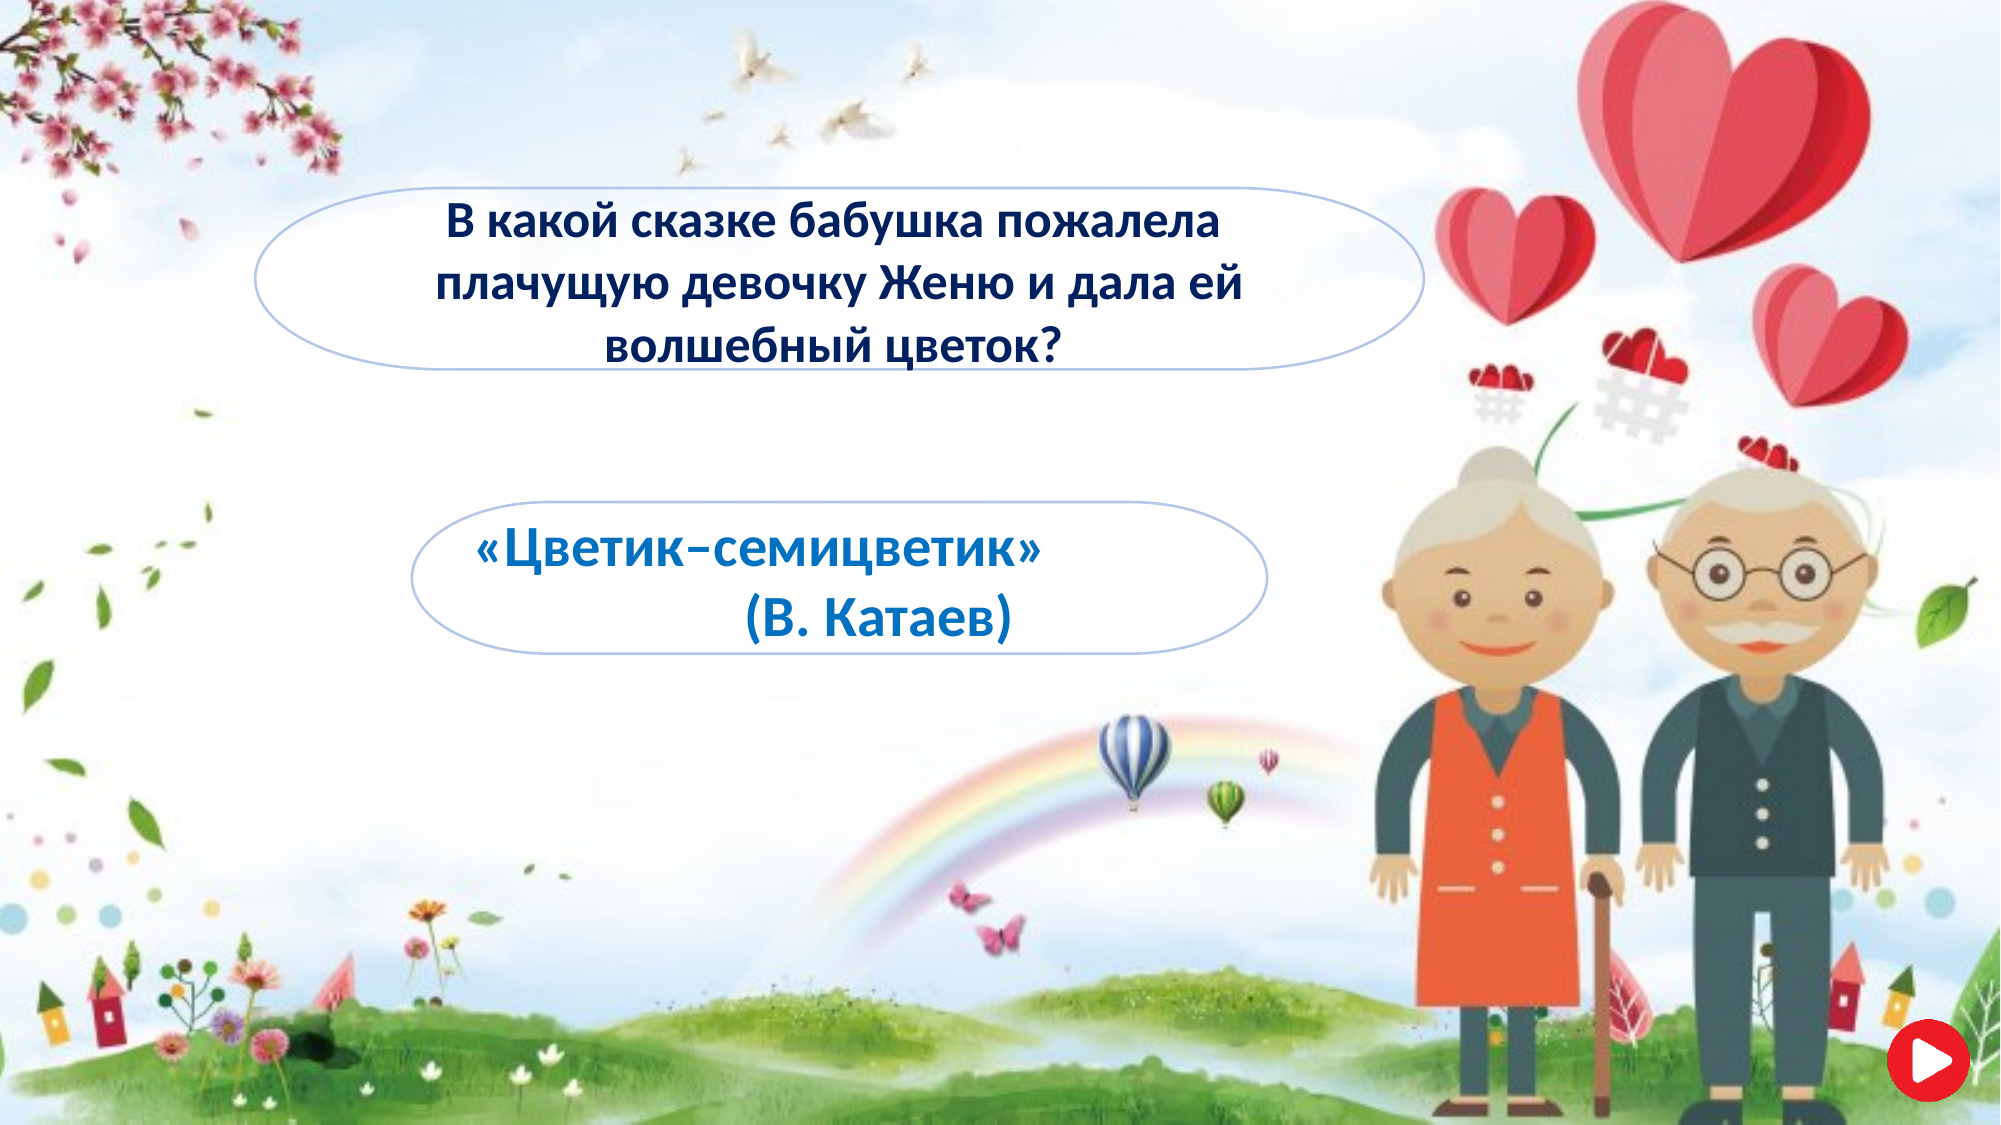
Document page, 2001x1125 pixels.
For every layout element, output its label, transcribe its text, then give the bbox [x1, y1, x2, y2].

text_box «Цветик–семицветик» (В. Катаев) [410, 500, 1269, 655]
text_box В какой сказке бабушка пожалела плачущую девочку Женю и дала ей волшебный цветок? [254, 186, 1425, 371]
picture [0, 0, 2001, 1125]
